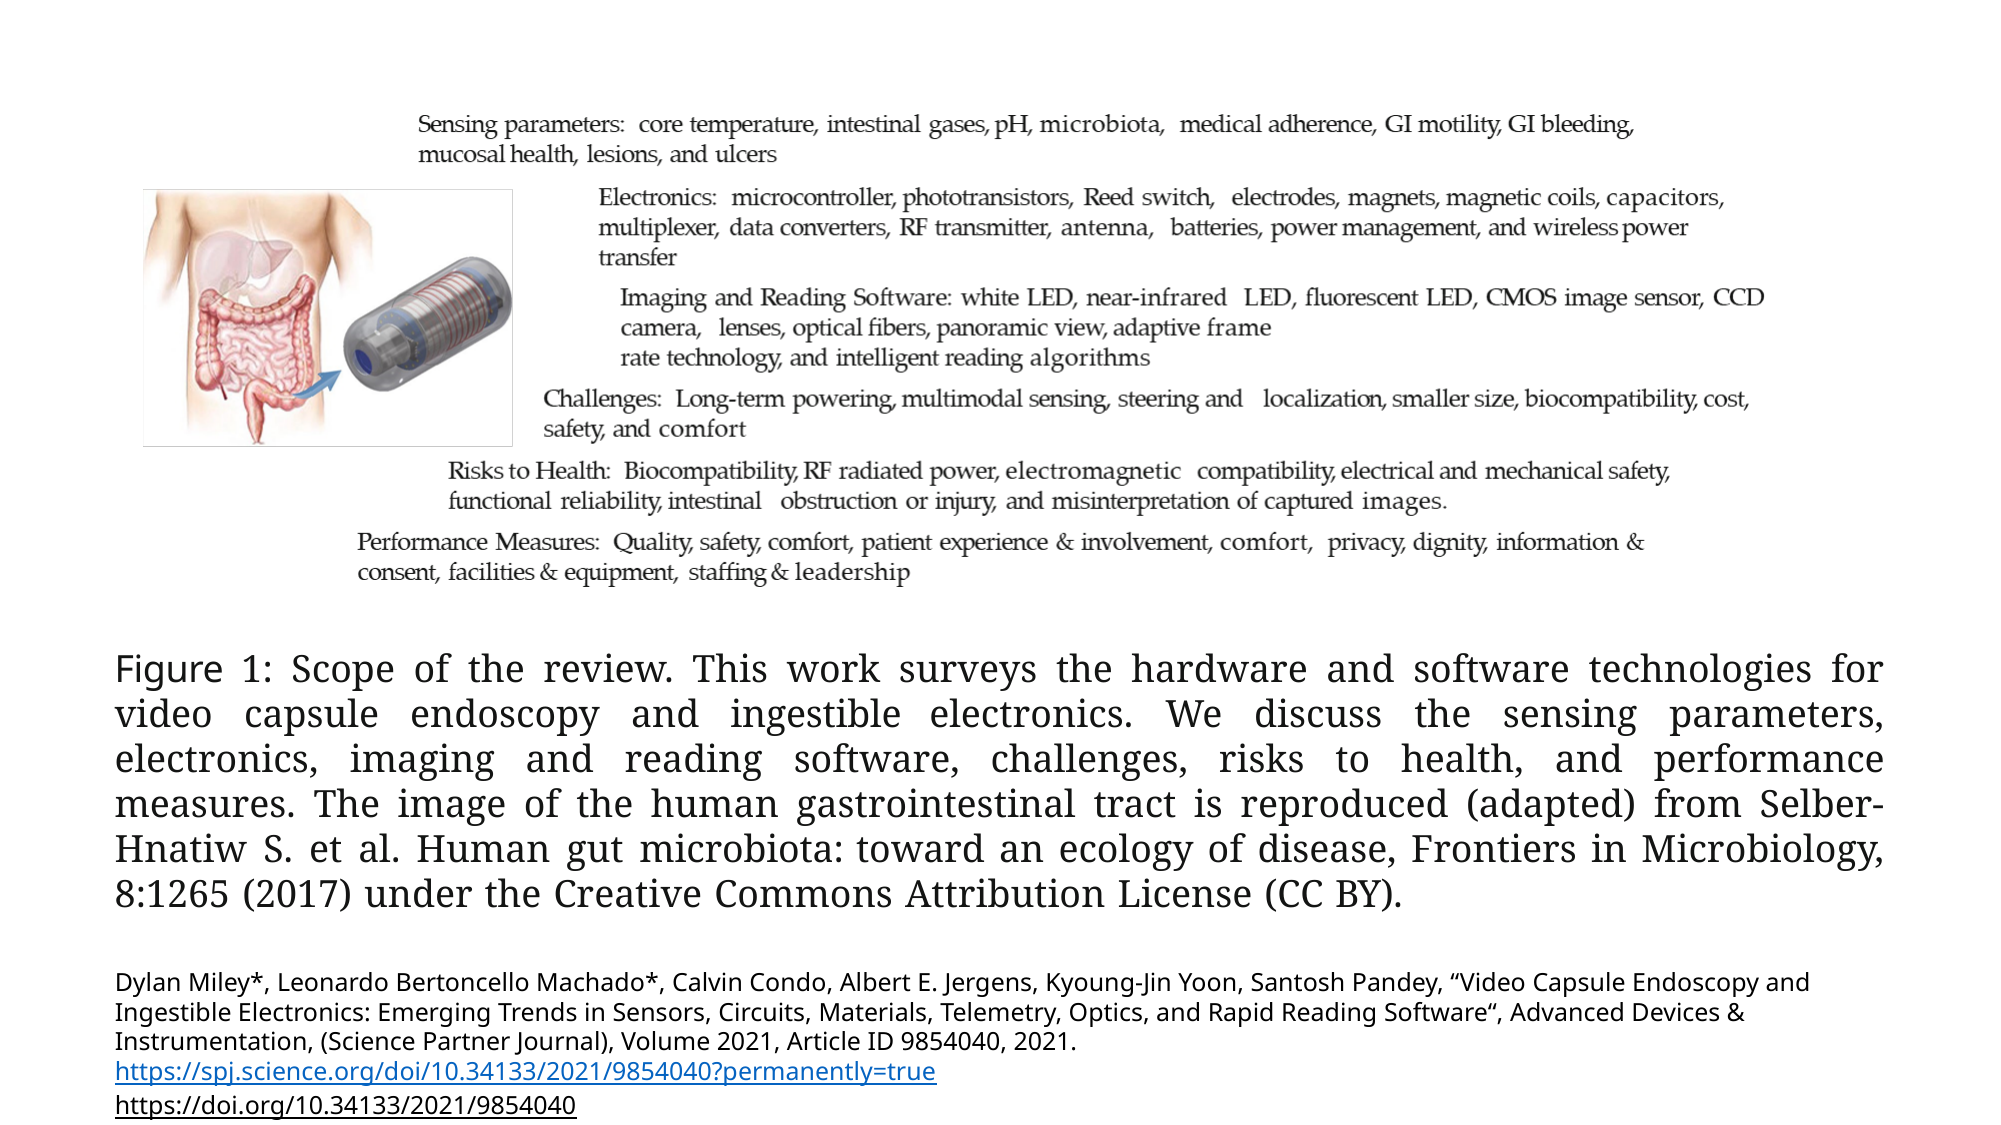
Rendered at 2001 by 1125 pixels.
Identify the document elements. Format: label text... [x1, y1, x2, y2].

picture [99, 100, 1898, 601]
text_box Figure 1: Scope of the review. This work surveys the hardware and software technologies for video capsule endoscopy and ingestible electronics. We discuss the sensing parameters, electronics, imaging and reading software, challenges, risks to health, and performance measures. The image of the human gastrointestinal tract is reproduced (adapted) from Selber-Hnatiw S. et al. Human gut microbiota: toward an ecology of disease, Frontiers in Microbiology, 8:1265 (2017) under the Creative Commons Attribution License (CC BY). [99, 637, 1900, 923]
text_box Dylan Miley*, Leonardo Bertoncello Machado*, Calvin Condo, Albert E. Jergens, Kyoung-Jin Yoon, Santosh Pandey, “Video Capsule Endoscopy and Ingestible Electronics: Emerging Trends in Sensors, Circuits, Materials, Telemetry, Optics, and Rapid Reading Software“, Advanced Devices & Instrumentation, (Science Partner Journal), Volume 2021, Article ID 9854040, 2021. https://spj.science.org/doi/10.34133/2021/9854040?permanently=true https://doi.org/10.34133/2021/9854040 [99, 958, 1898, 1125]
